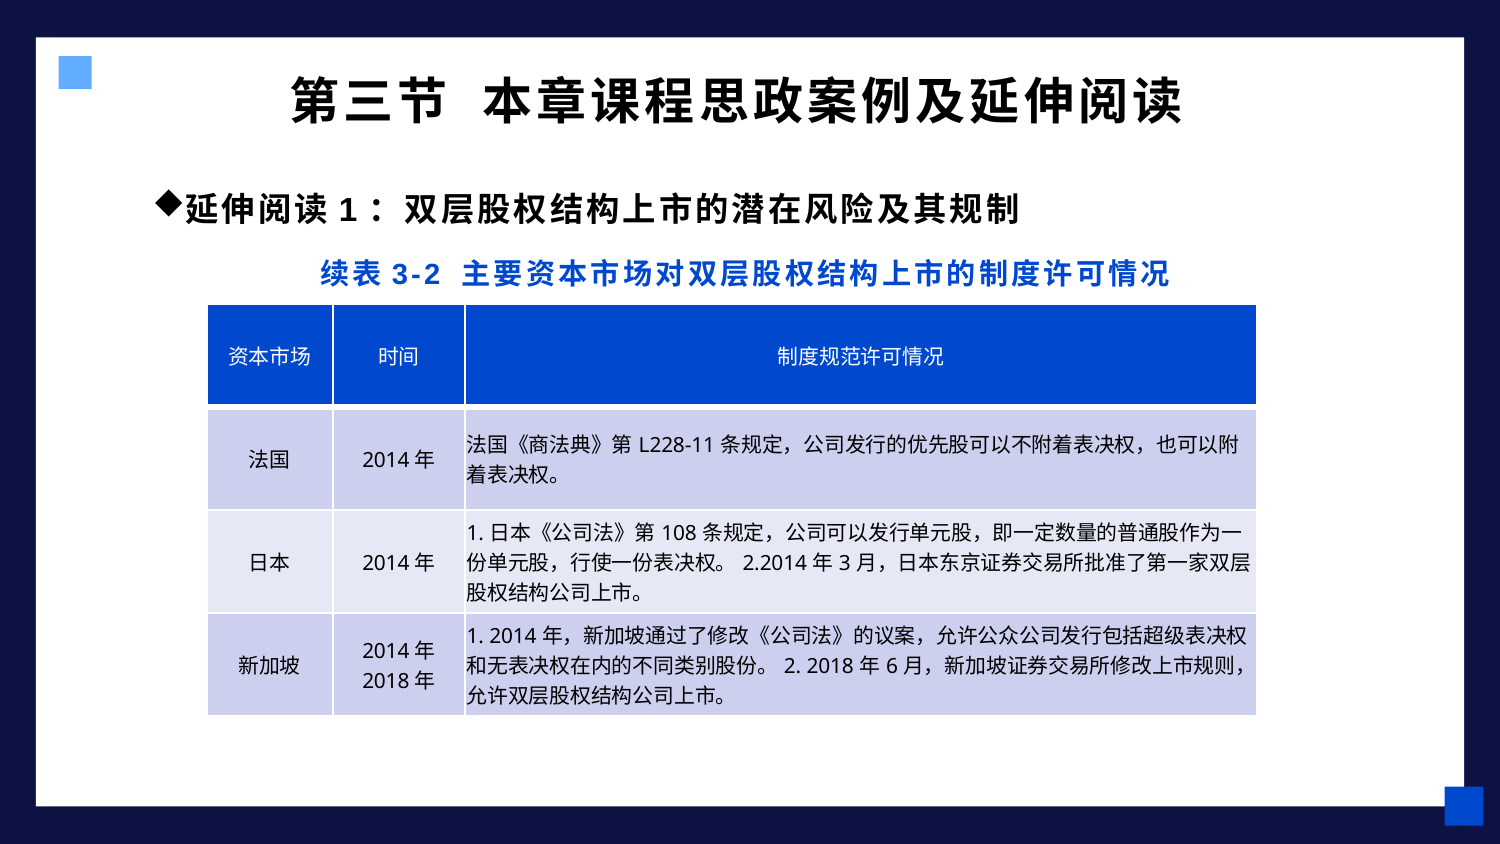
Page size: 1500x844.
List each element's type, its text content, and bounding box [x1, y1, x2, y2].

table_header 资本市场 [208, 305, 332, 404]
table_cell 1.日本《公司法》第108条规定，公司可以发行单元股，即一定数量的普通股作为一份单元股，行使一份表决权。2.2014年3月，日本东京证券交易所批准了第一家双层股权结构公司上市。 [466, 511, 1256, 612]
table_header 时间 [334, 305, 464, 404]
title 第三节 本章课程思政案例及延伸阅读 [141, 48, 1327, 139]
table_header 制度规范许可情况 [466, 305, 1256, 404]
table_cell 新加坡 [208, 614, 332, 715]
table_cell 2014年 [334, 511, 464, 612]
table_cell 法国《商法典》第L228-11条规定，公司发行的优先股可以不附着表决权，也可以附着表决权。 [466, 410, 1256, 509]
table_cell 1. 2014年，新加坡通过了修改《公司法》的议案，允许公众公司发行包括超级表决权和无表决权在内的不同类别股份。2. 2018年6月，新加坡证券交易所修改上市规则，允许双层股权结构公司上市。 [466, 614, 1256, 715]
table_cell 法国 [208, 410, 332, 509]
table_cell 2014年 [334, 410, 464, 509]
table_cell 日本 [208, 511, 332, 612]
table_cell 2014年 2018年 [334, 614, 464, 715]
list 延伸阅读1：双层股权结构上市的潜在风险及其规制 续表3-2 主要资本市场对双层股权结构上市的制度许可情况 [135, 179, 1353, 605]
